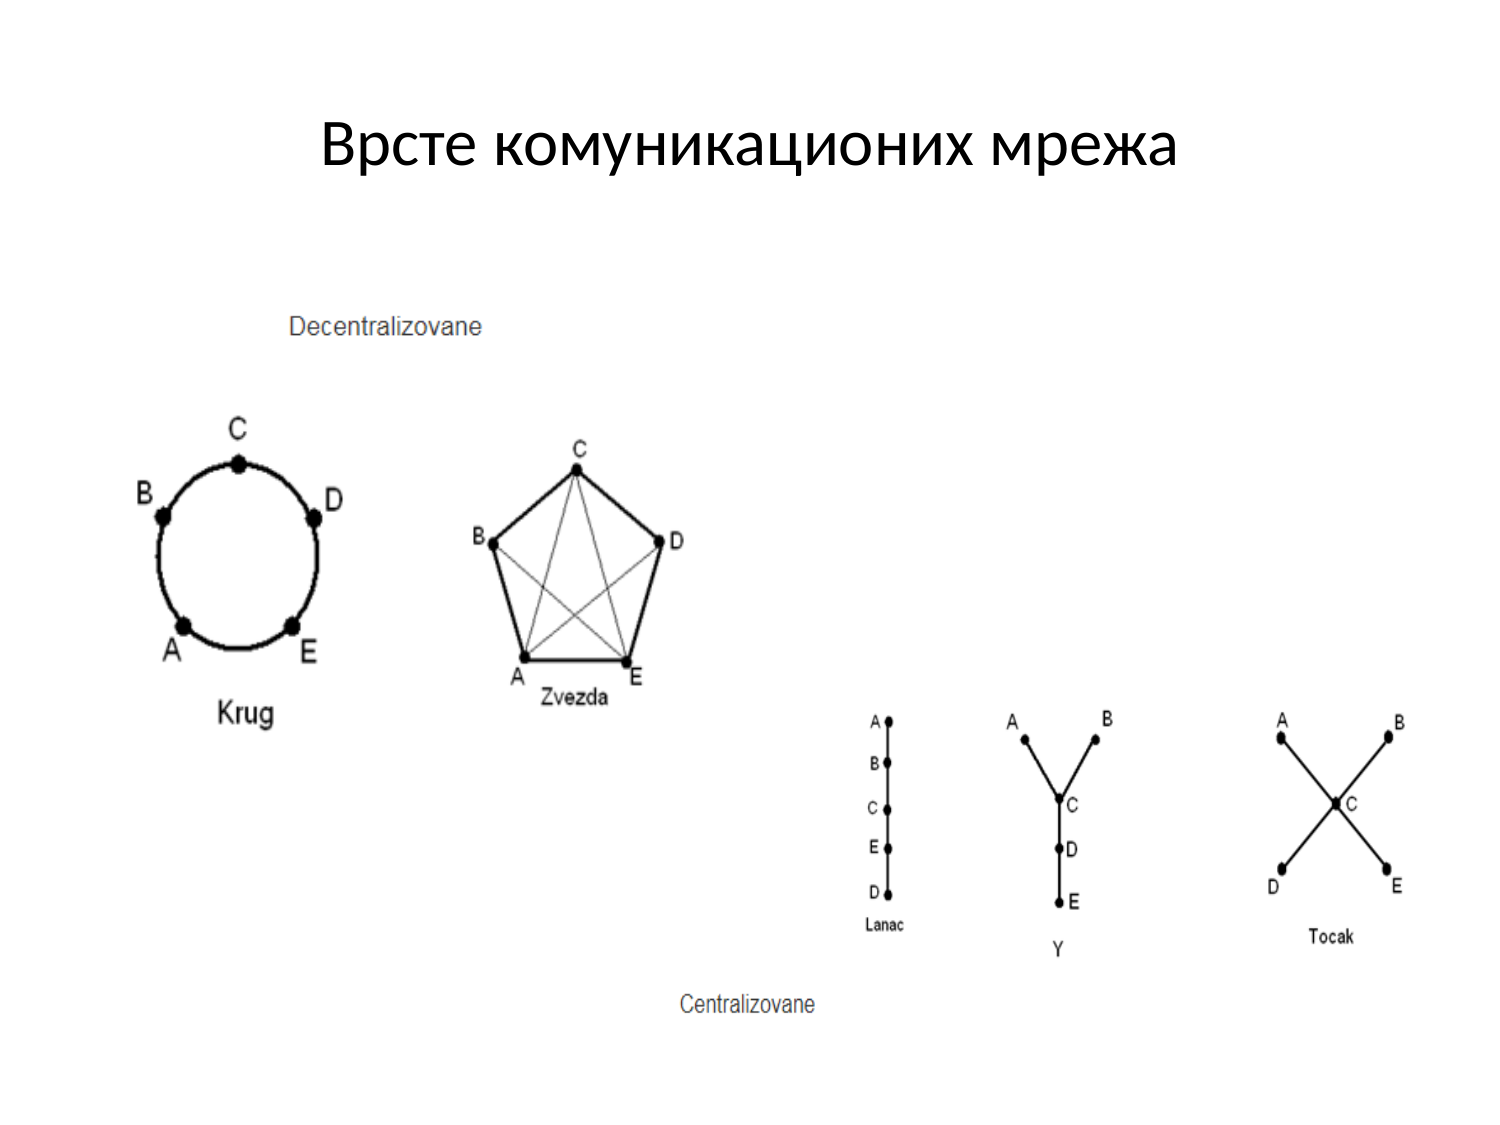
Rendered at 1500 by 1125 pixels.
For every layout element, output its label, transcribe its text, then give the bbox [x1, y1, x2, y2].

title Врсте комуникационих мрежа [75, 45, 1425, 233]
picture [84, 302, 1457, 1036]
